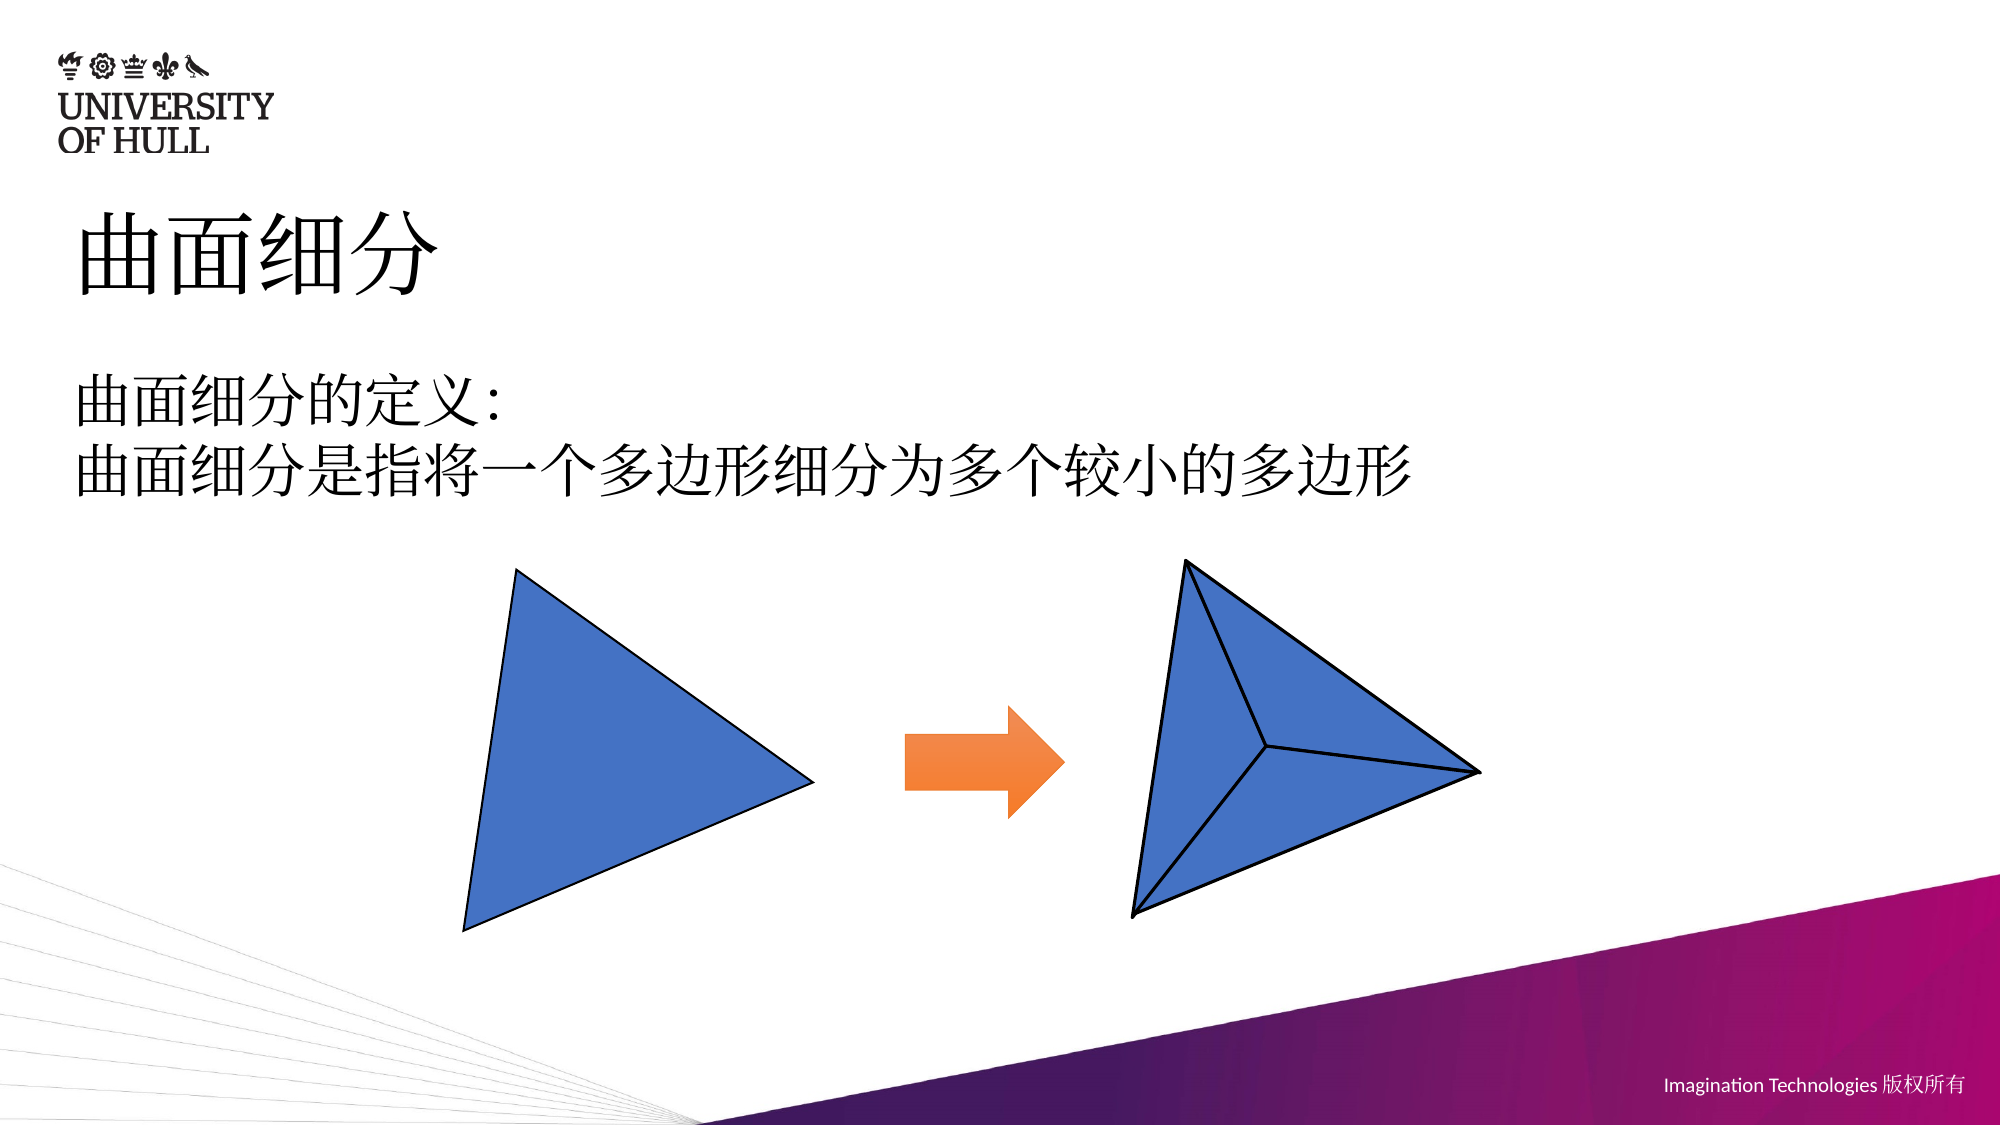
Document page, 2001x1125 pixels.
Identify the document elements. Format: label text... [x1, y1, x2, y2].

list 曲面细分的定义： 曲面细分是指将一个多边形细分为多个较小的多边形 [57, 356, 1931, 1074]
picture [0, 0, 2000, 1125]
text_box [387, 557, 1481, 918]
title 曲面细分 [57, 178, 1931, 340]
